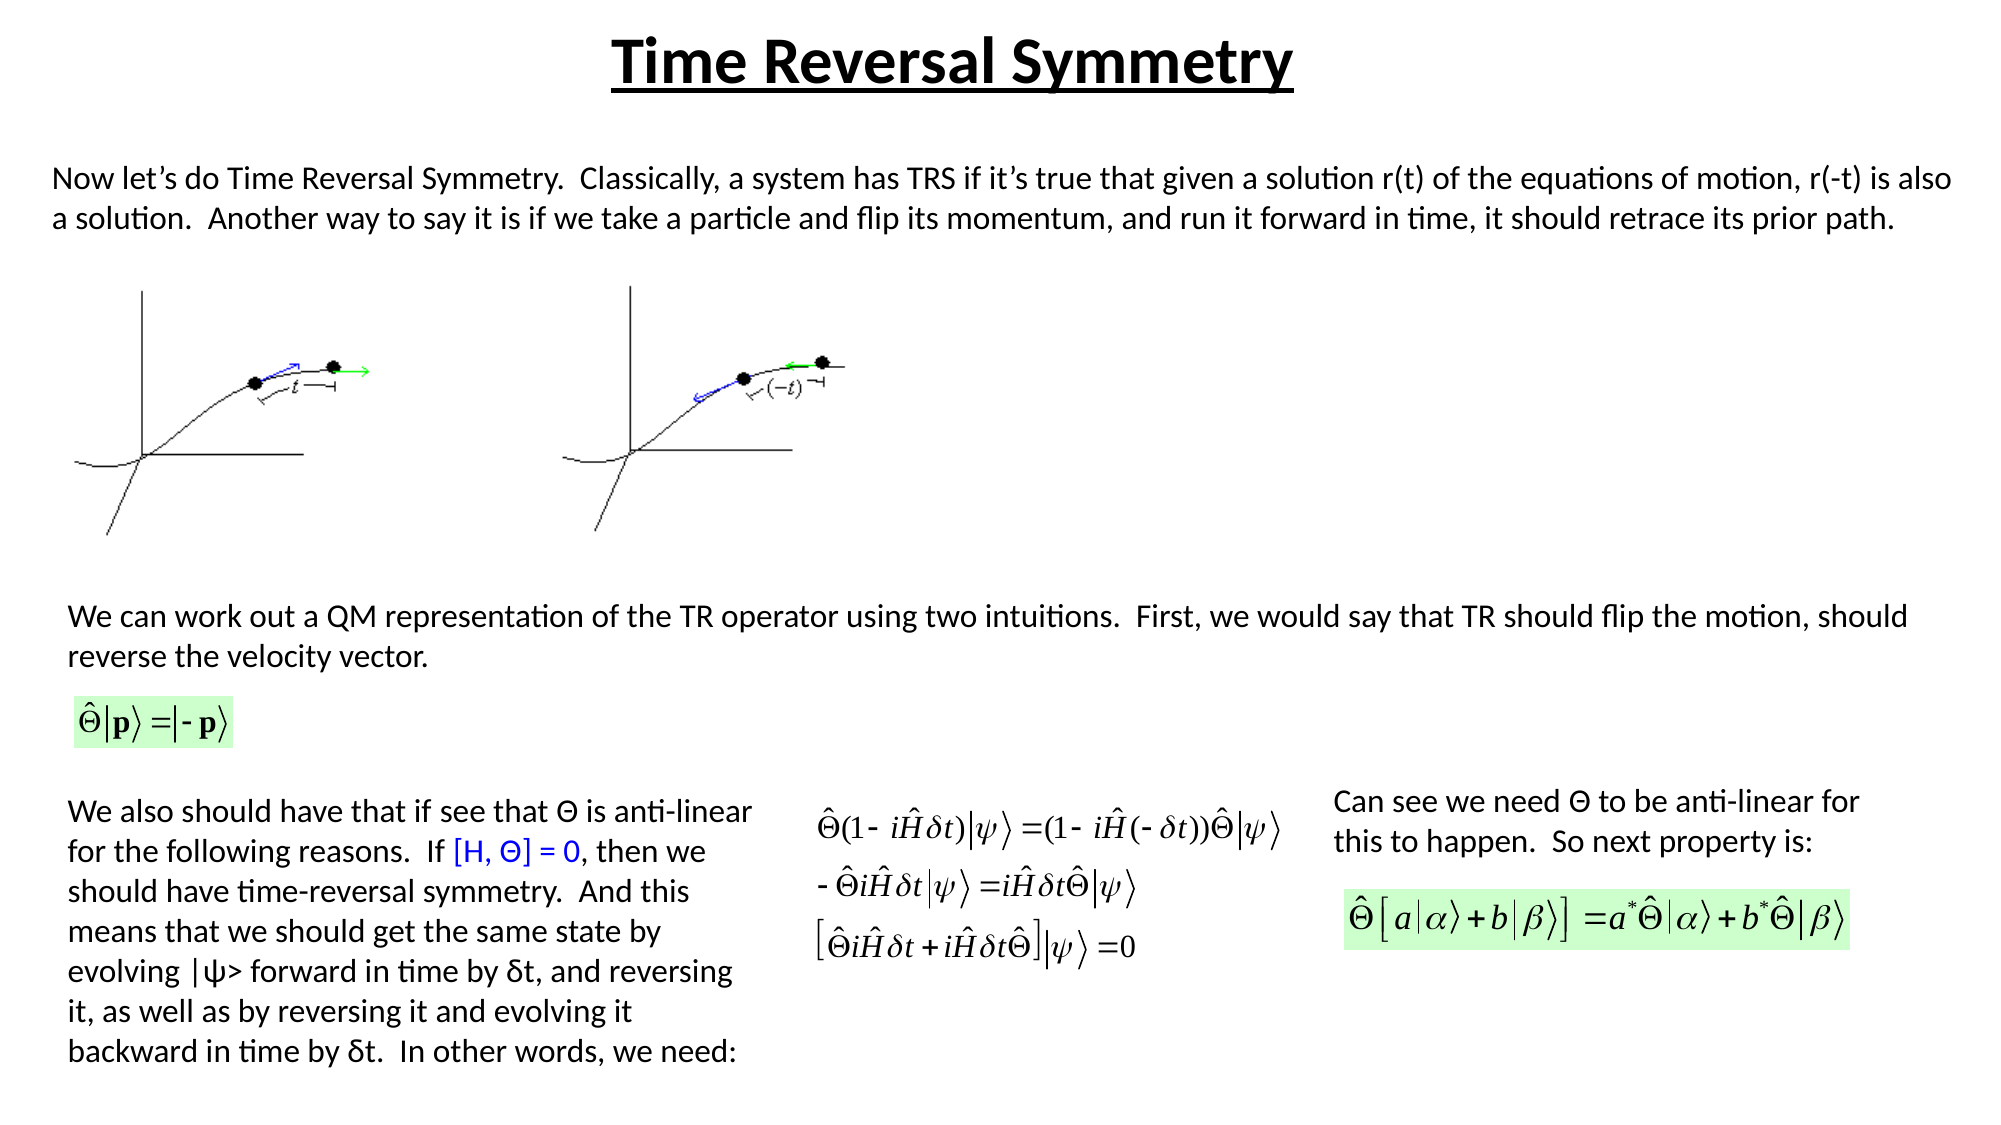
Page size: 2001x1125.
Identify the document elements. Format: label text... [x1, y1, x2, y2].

text_box Now let’s do Time Reversal Symmetry. Classically, a system has TRS if it’s true that given a solution r(t) of the equations of motion, r(-t) is also a solution. Another way to say it is if we take a particle and flip its momentum, and run it forward in time, it should retrace its prior path. [37, 148, 1979, 244]
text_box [812, 799, 1285, 976]
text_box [37, 266, 394, 574]
text_box We also should have that if see that Θ is anti-linear for the following reasons. If [H, Θ] = 0, then we should have time-reversal symmetry. And this means that we should get the same state by evolving |ψ> forward in time by δt, and reversing it, as well as by reversing it and evolving it backward in time by δt. In other words, we need: [52, 781, 779, 1077]
text_box Can see we need Θ to be anti-linear for this to happen. So next property is: [1318, 772, 1889, 867]
text_box We can work out a QM representation of the TR operator using two intuitions. First, we would say that TR should flip the motion, should reverse the velocity vector. [52, 586, 1966, 682]
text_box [1343, 888, 1850, 951]
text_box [73, 695, 233, 749]
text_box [525, 261, 883, 570]
text_box Time Reversal Symmetry [596, 9, 1344, 105]
